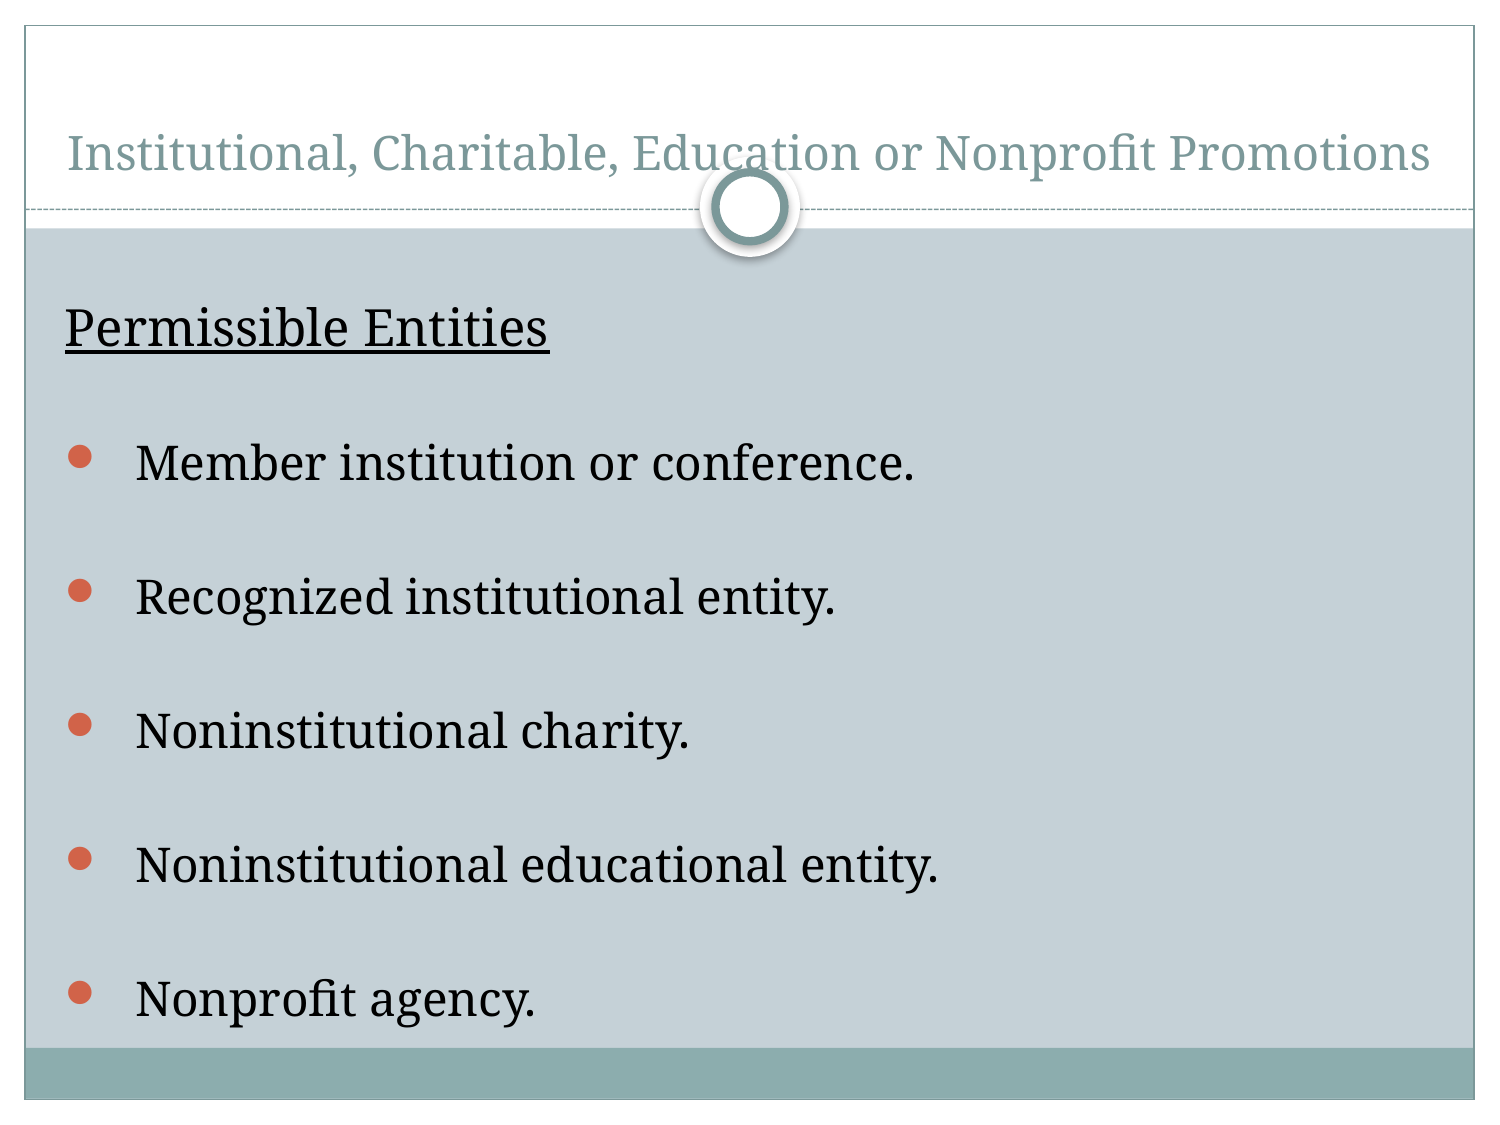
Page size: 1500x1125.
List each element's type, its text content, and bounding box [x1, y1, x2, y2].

list Permissible Entities Member institution or conference. Recognized institutional entity. Noninstitutional charity. Noninstitutional educational entity. Nonprofit agency. [50, 287, 1445, 1038]
title Institutional, Charitable, Education or Nonprofit Promotions [50, 62, 1450, 187]
